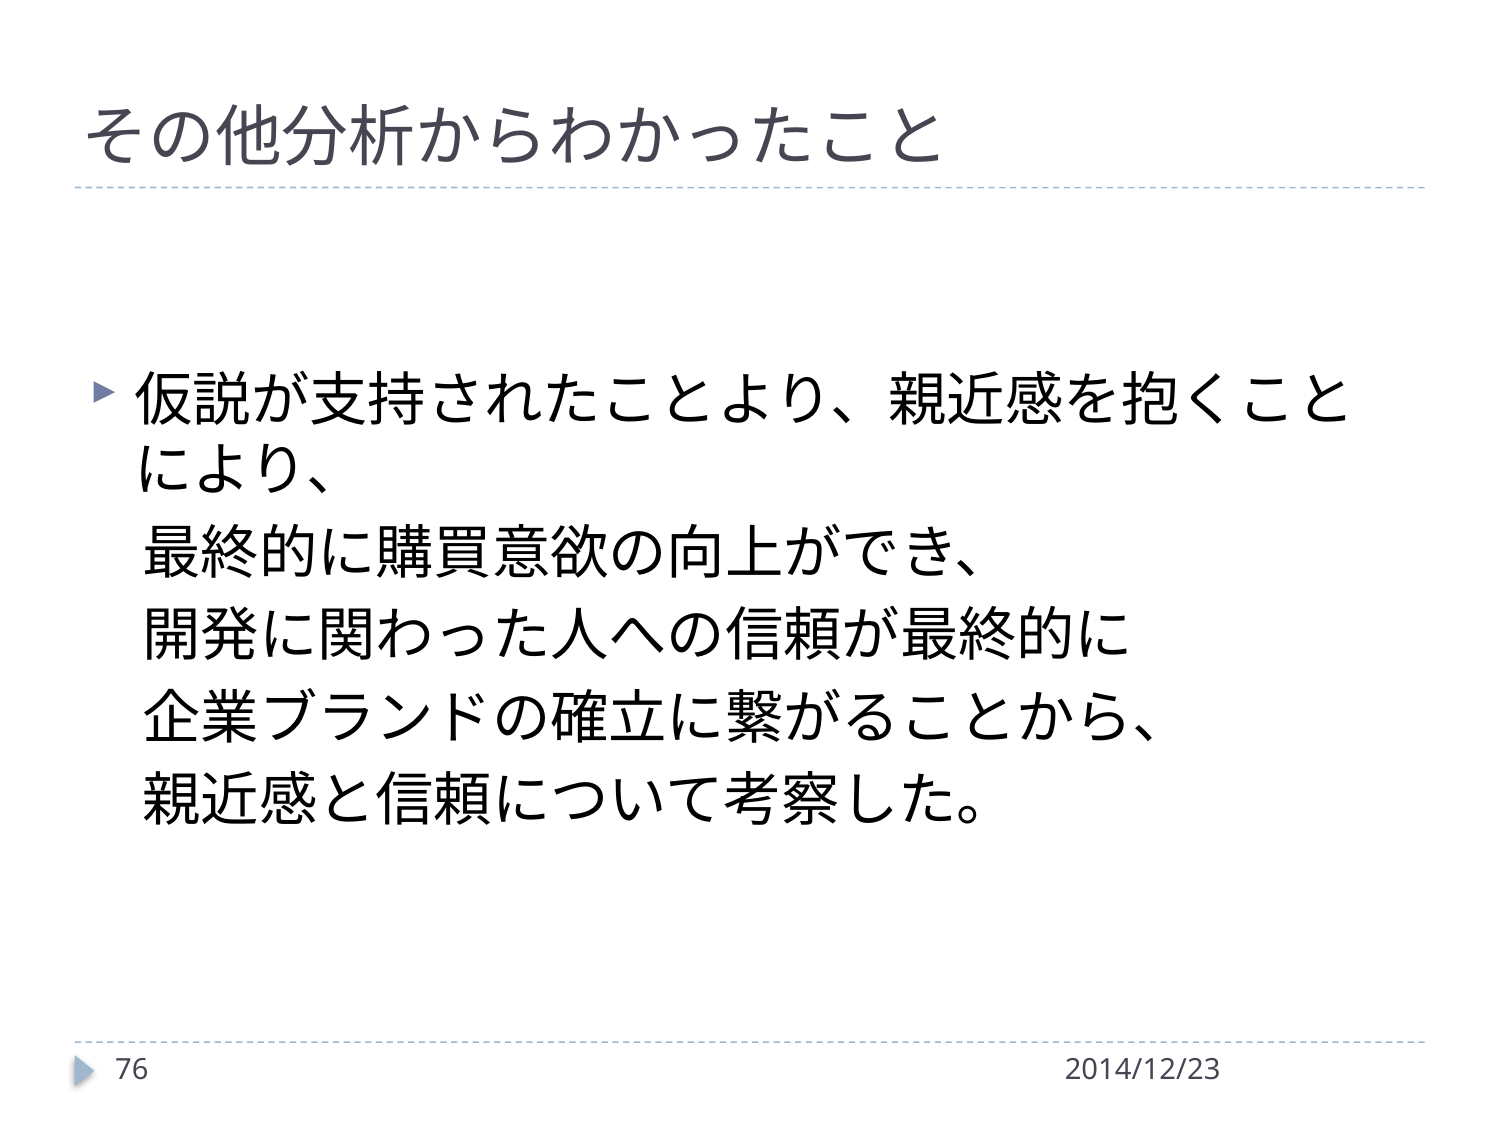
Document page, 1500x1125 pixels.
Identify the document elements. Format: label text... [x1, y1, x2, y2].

list 仮説が支持されたことより、親近感を抱くことにより、 最終的に購買意欲の向上ができ、 開発に関わった人への信頼が最終的に 企業ブランドの確立に繋がることから、 親近感と信頼について考察した。 [75, 200, 1425, 1010]
slide_number 76 [100, 1042, 426, 1103]
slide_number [1050, 1042, 1426, 1103]
title その他分析からわかったこと [66, 70, 1417, 182]
